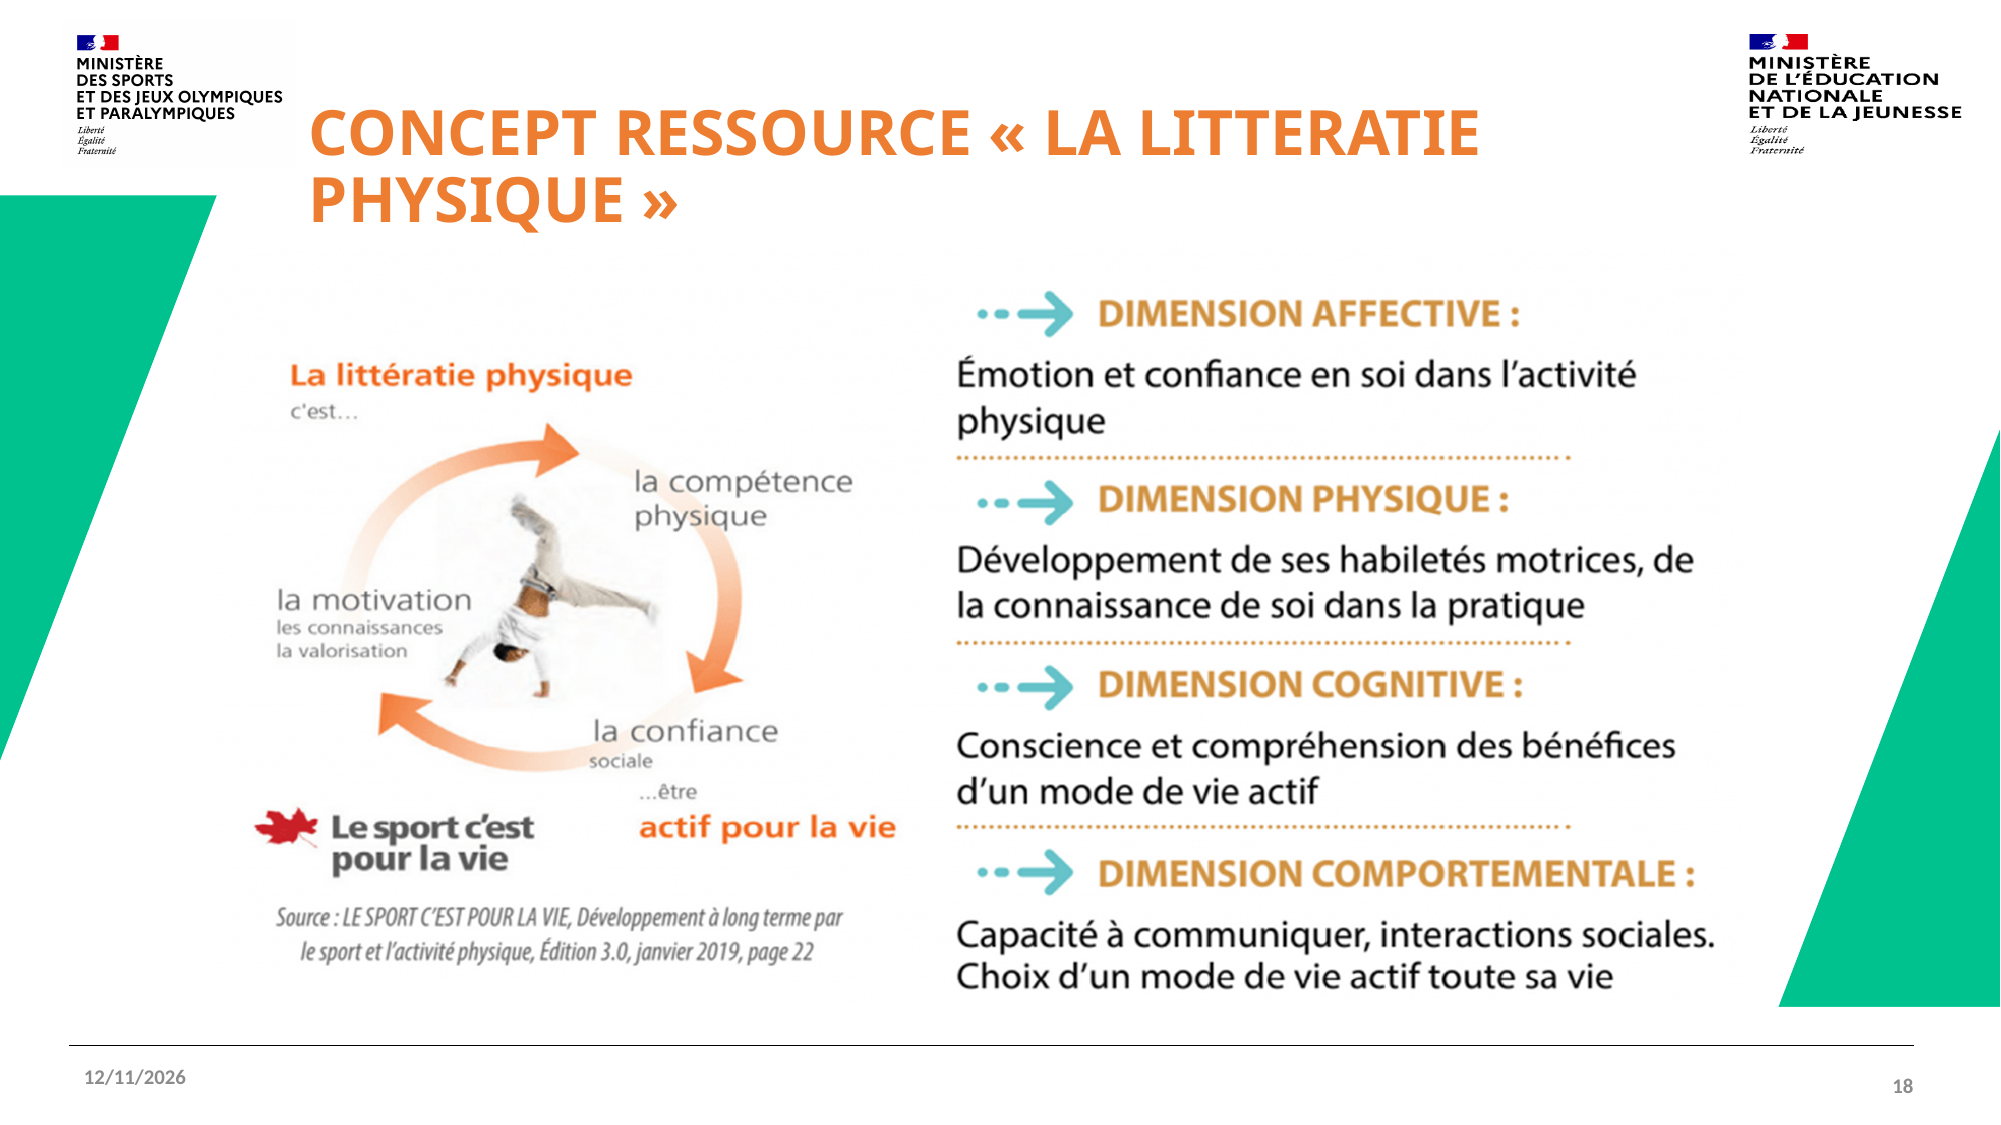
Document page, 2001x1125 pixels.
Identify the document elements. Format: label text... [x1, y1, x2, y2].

picture [62, 20, 297, 169]
title CONCEPT ressource « la LITTERATIE PHYSIQUE » [294, 94, 1706, 241]
slide_number 18 [1618, 1046, 1914, 1125]
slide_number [69, 1046, 519, 1107]
picture [1749, 34, 1963, 155]
picture [212, 241, 1743, 1005]
